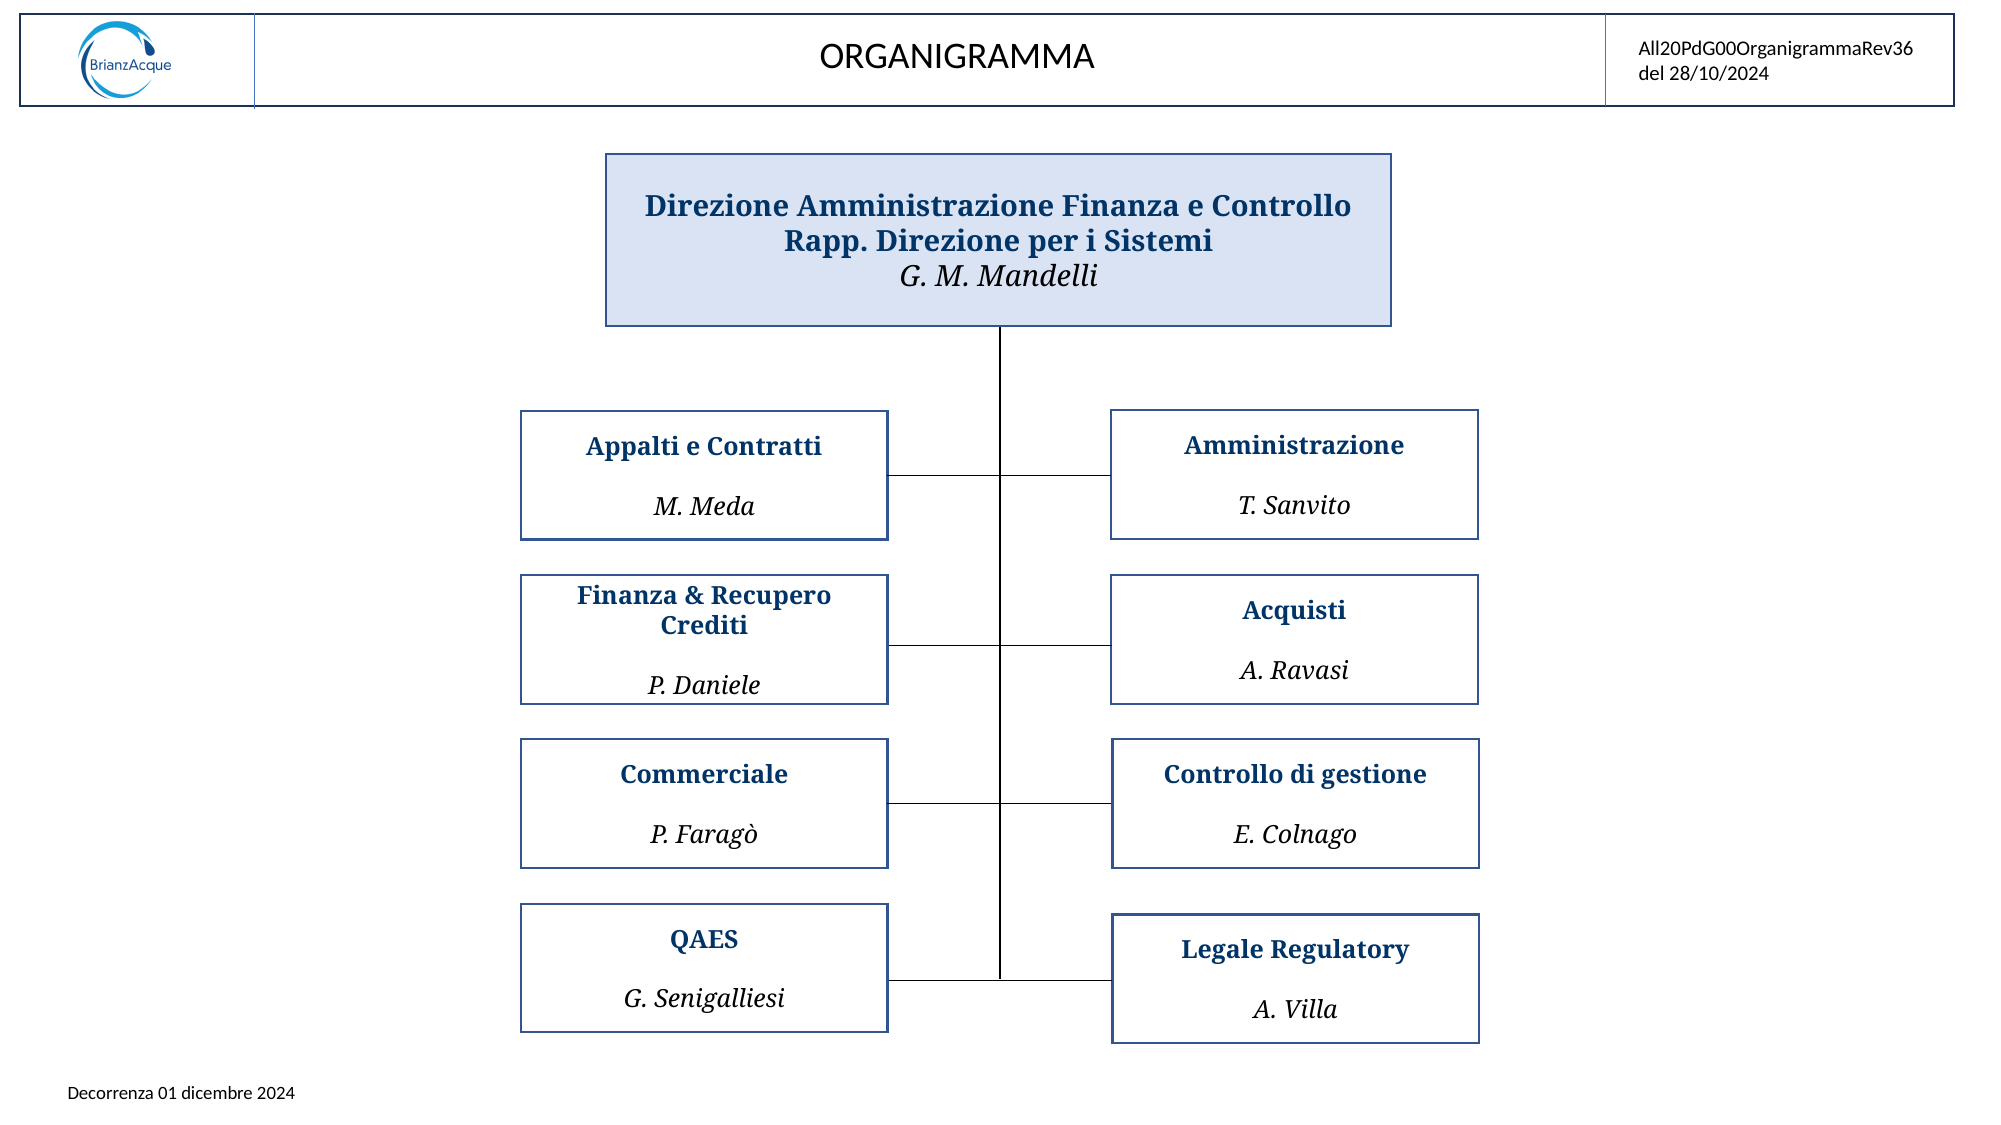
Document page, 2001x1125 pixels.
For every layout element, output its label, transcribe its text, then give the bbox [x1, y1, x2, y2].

text_box Direzione Amministrazione Finanza e Controllo Rapp. Direzione per i Sistemi G. M. Mandelli [605, 153, 1392, 327]
text_box Legale Regulatory A. Villa [1111, 913, 1480, 1044]
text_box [19, 13, 1955, 109]
text_box Decorrenza 01 dicembre 2024 [52, 1073, 310, 1111]
text_box QAES G. Senigalliesi [520, 903, 889, 1033]
text_box Commerciale P. Faragò [520, 738, 889, 869]
text_box Finanza & Recupero Crediti P. Daniele [520, 574, 889, 705]
text_box Amministrazione T. Sanvito [1110, 409, 1479, 540]
text_box Controllo di gestione E. Colnago [1111, 738, 1480, 869]
text_box Acquisti A. Ravasi [1110, 574, 1479, 705]
text_box Appalti e Contratti M. Meda [520, 410, 889, 541]
